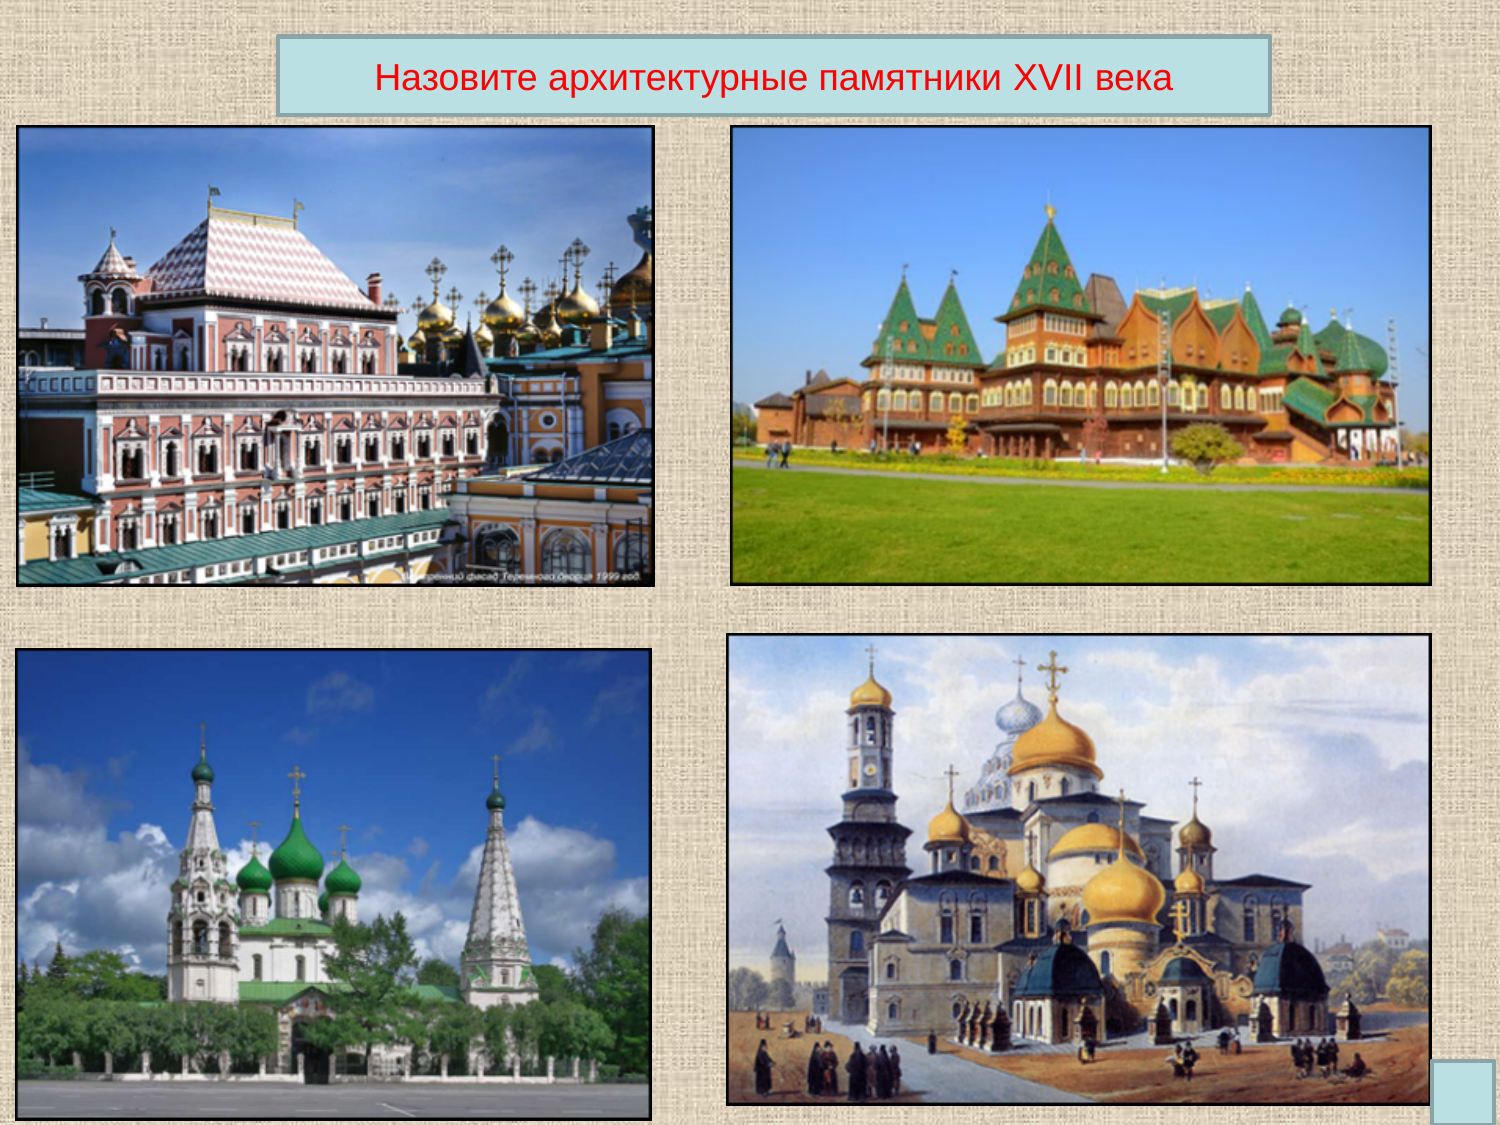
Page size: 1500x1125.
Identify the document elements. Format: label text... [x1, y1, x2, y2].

text_box [1430, 1059, 1496, 1125]
text_box Назовите архитектурные памятники XVII века [276, 34, 1272, 117]
picture [0, 0, 1500, 1125]
